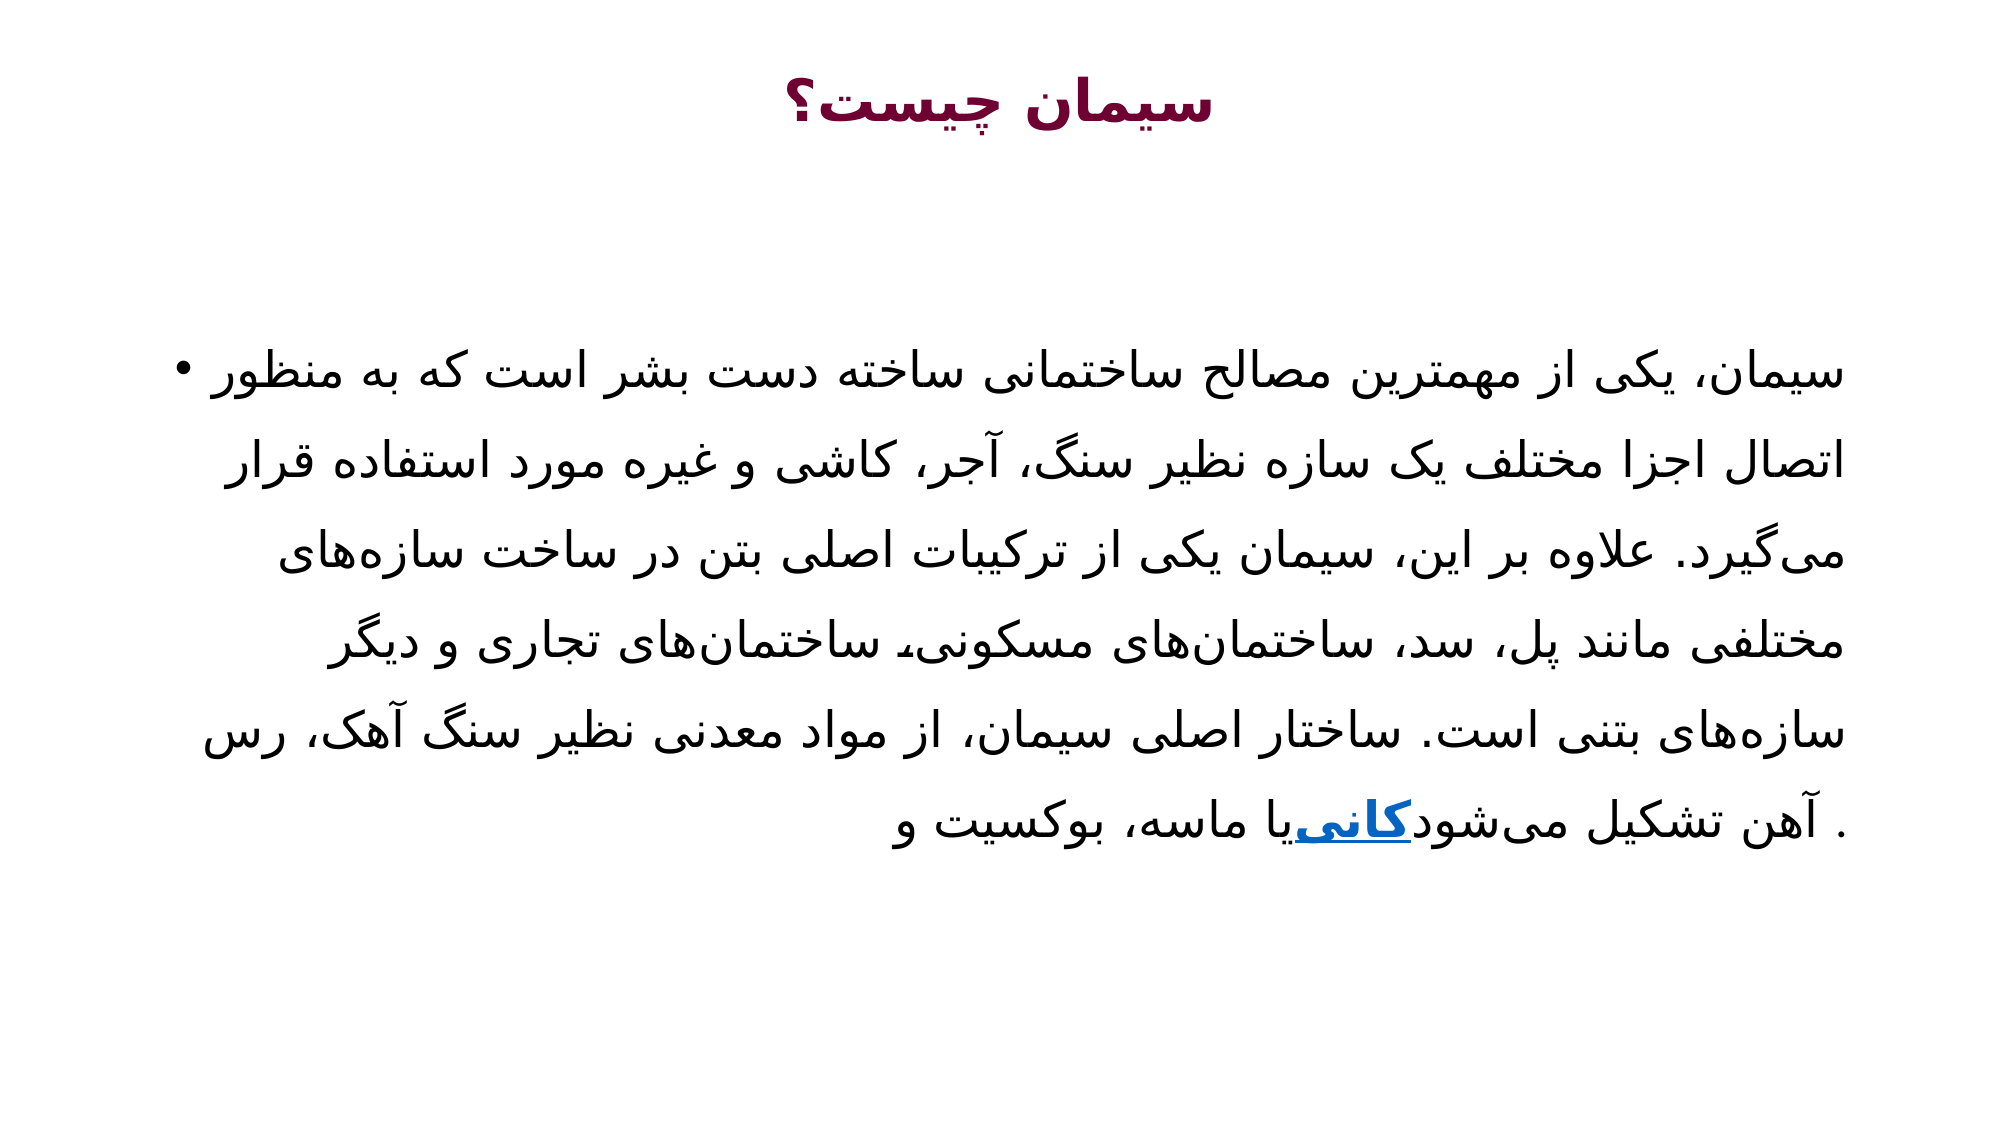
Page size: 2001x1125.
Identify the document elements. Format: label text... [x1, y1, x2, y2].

title سیمان چیست؟ [137, 59, 1863, 278]
list سیمان، یکی از مهمترین مصالح ساختمانی ساخته دست بشر است که به منظور اتصال اجزا مختلف یک سازه نظیر سنگ، آجر، کاشی و غیره مورد استفاده قرار می‌گیرد. علاوه بر این، سیمان یکی از ترکیبات اصلی بتن در ساخت سازه‌های مختلفی مانند پل، سد، ساختمان‌های مسکونی، ساختمان‌های تجاری و دیگر سازه‌های بتنی است. ساختار اصلی سیمان، از مواد معدنی نظیر سنگ آهک، رس یا ماسه، بوکسیت و کانی آهن تشکیل می‌شود. [137, 299, 1863, 1014]
